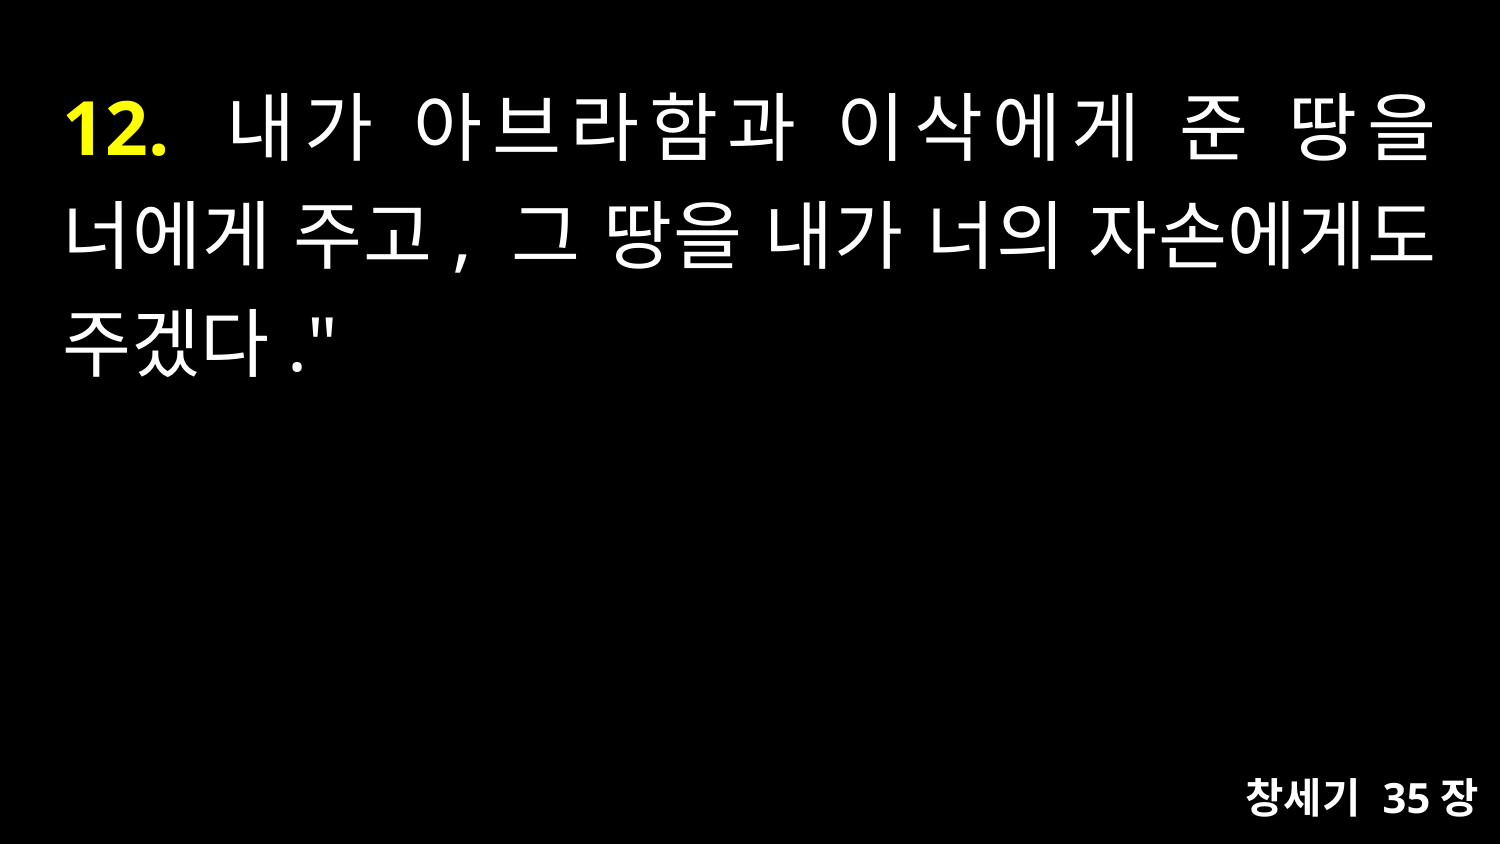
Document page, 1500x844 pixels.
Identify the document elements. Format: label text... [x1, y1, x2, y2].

subtitle 창세기 35장 [916, 770, 1500, 844]
title 12. 내가 아브라함과 이삭에게 준 땅을 너에게 주고, 그 땅을 내가 너의 자손에게도 주겠다." [0, 0, 1500, 844]
